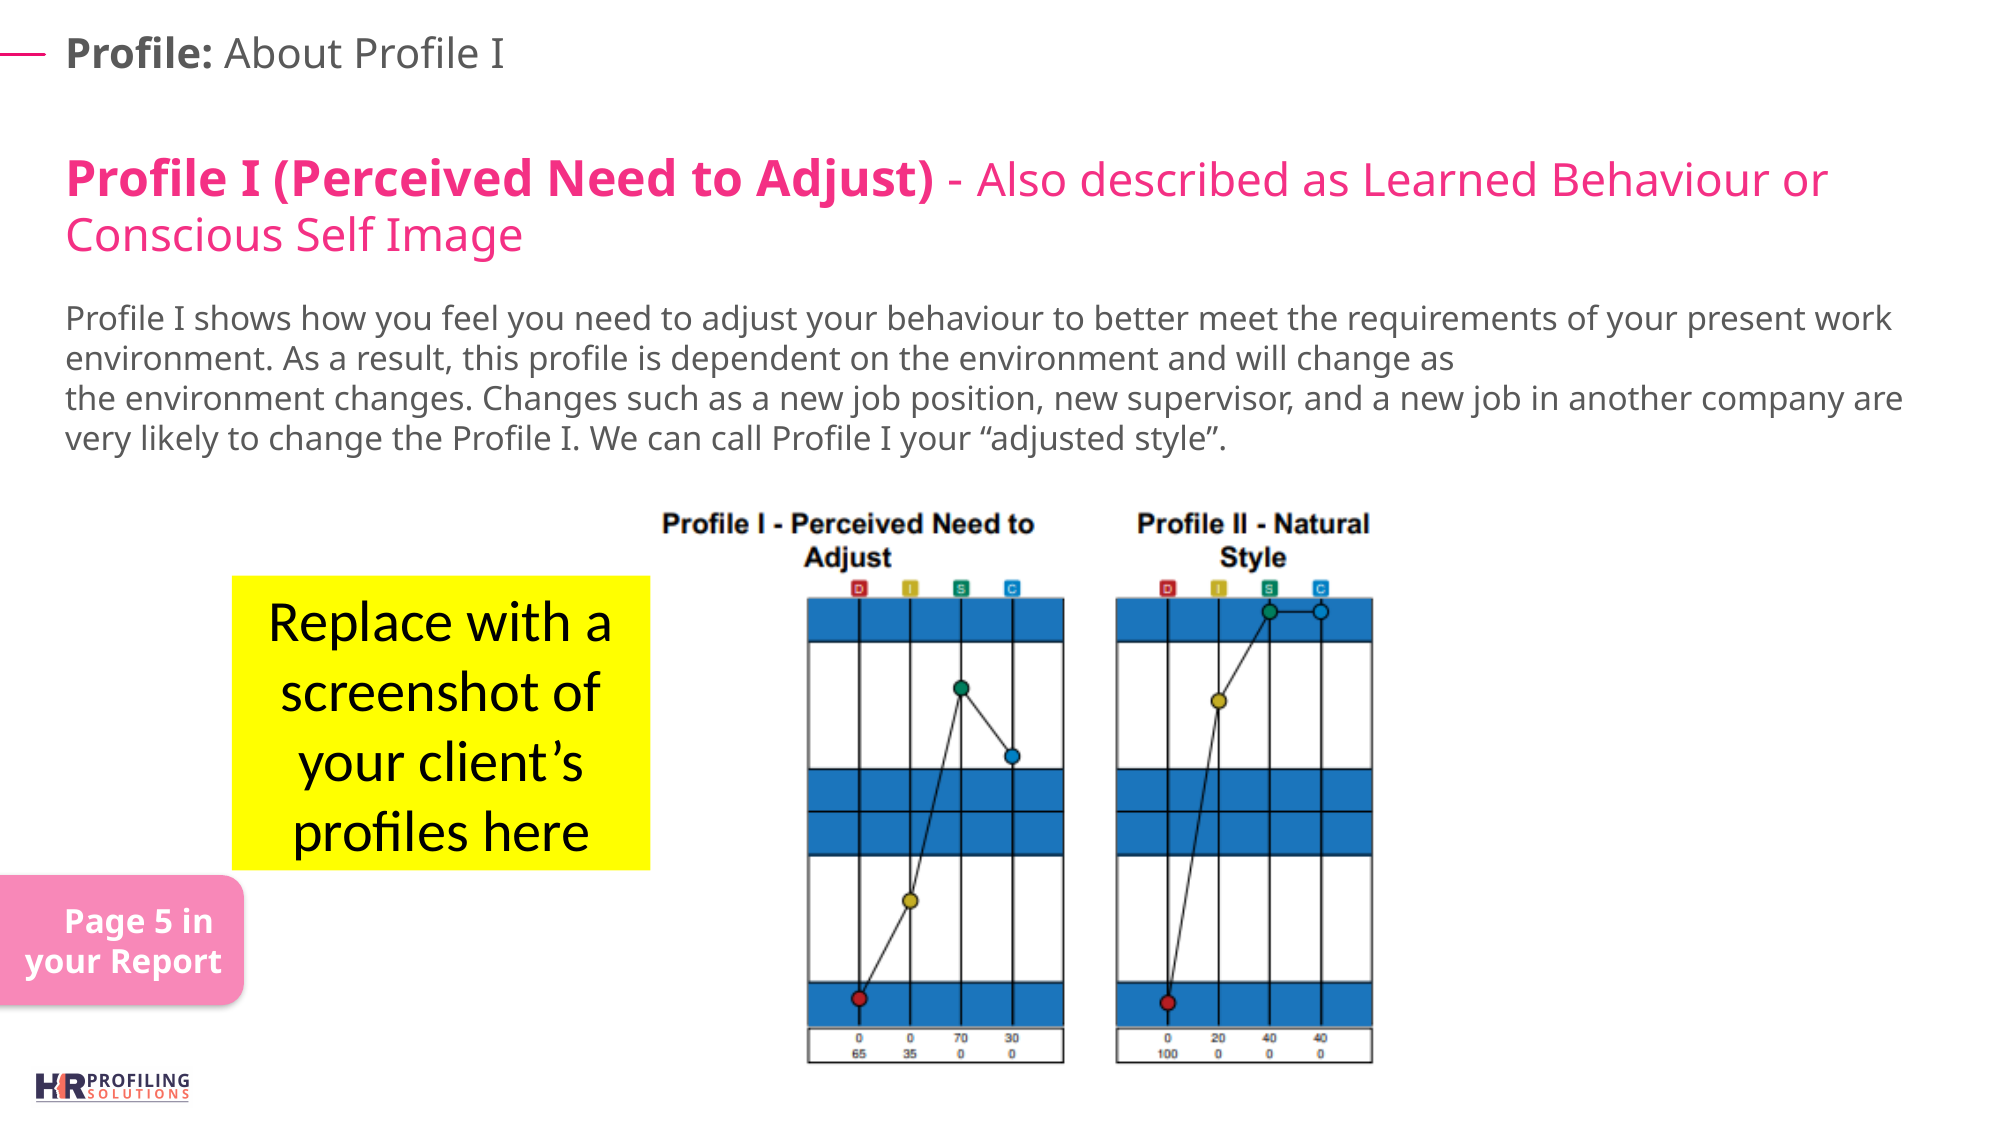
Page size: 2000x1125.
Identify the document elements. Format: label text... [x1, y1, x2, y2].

picture [651, 486, 1444, 1092]
text_box Replace with a screenshot of your client’s profiles here [231, 575, 646, 871]
title Profile: About Profile I [50, 19, 1675, 90]
text_box Profile I (Perceived Need to Adjust) - Also described as Learned Behaviour or Conscious Self Image [50, 138, 1898, 268]
picture [31, 1066, 193, 1108]
text_box Page 5 in your Report [0, 874, 245, 1006]
text_box Profile I shows how you feel you need to adjust your behaviour to better meet the requirements of your present work environment. As a result, this profile is dependent on the environment and will change as the environment changes. Changes such as a new job position, new supervisor, and a new job in another company are very likely to change the Profile I. We can call Profile I your “adjusted style”. [50, 289, 1926, 464]
